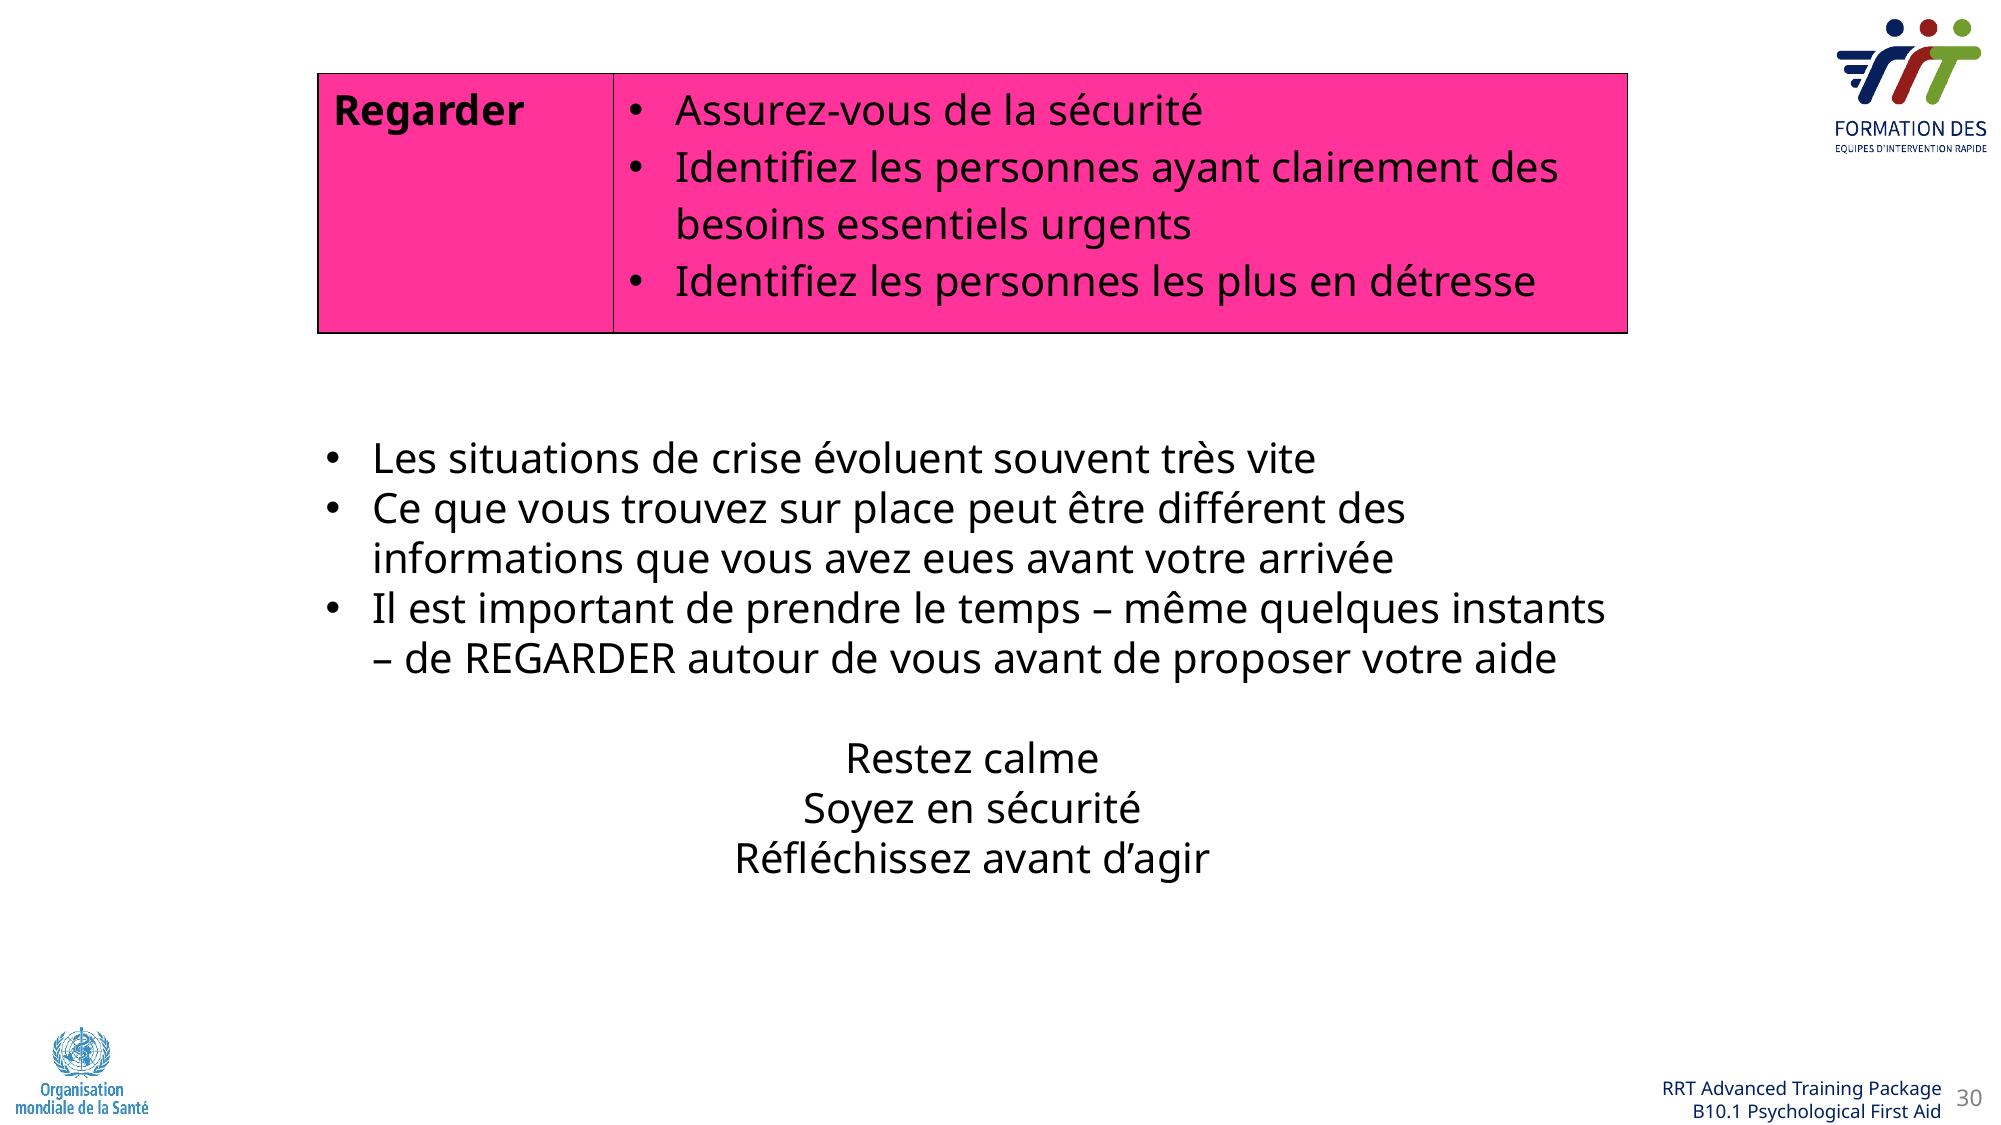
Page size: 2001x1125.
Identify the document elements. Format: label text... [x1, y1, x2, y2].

table_header Regarder [319, 74, 613, 332]
text_box Les situations de crise évoluent souvent très vite Ce que vous trouvez sur place peut être différent des informations que vous avez eues avant votre arrivée Il est important de prendre le temps – même quelques instants – de REGARDER autour de vous avant de proposer votre aide Restez calme Soyez en sécurité Réfléchissez avant d’agir [318, 424, 1628, 940]
picture [14, 1025, 149, 1115]
table_header Assurez-vous de la sécurité Identifiez les personnes ayant clairement des besoins essentiels urgents Identifiez les personnes les plus en détresse [614, 74, 1627, 332]
picture [1835, 18, 1987, 154]
